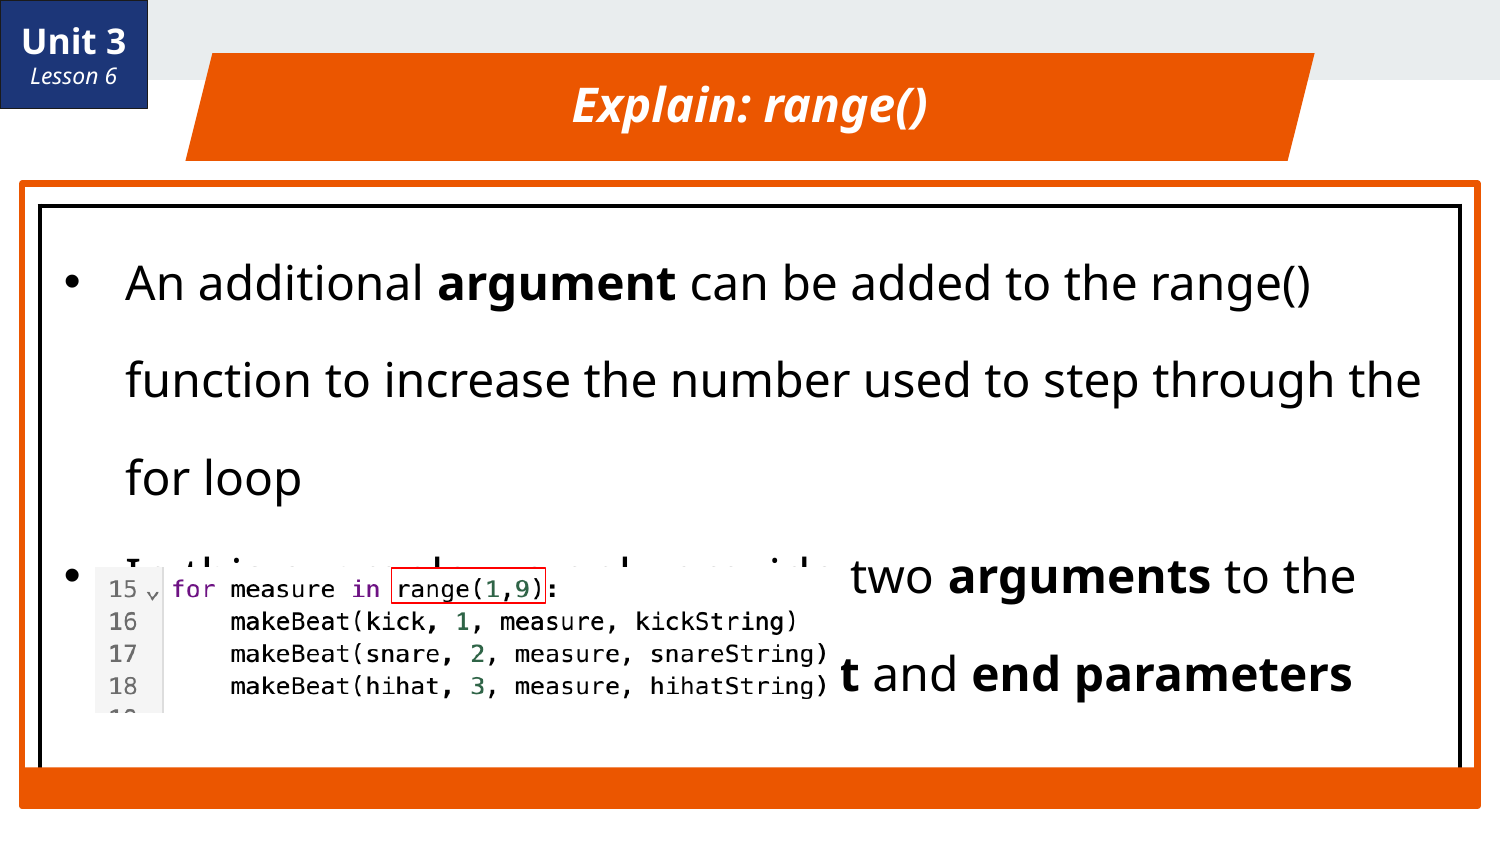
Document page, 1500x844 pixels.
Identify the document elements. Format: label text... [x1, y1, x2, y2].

text_box Unit 3 Lesson 6 [0, 0, 148, 109]
text_box [185, 53, 1315, 161]
title Explain: range() [221, 60, 1279, 155]
picture [25, 186, 1475, 804]
